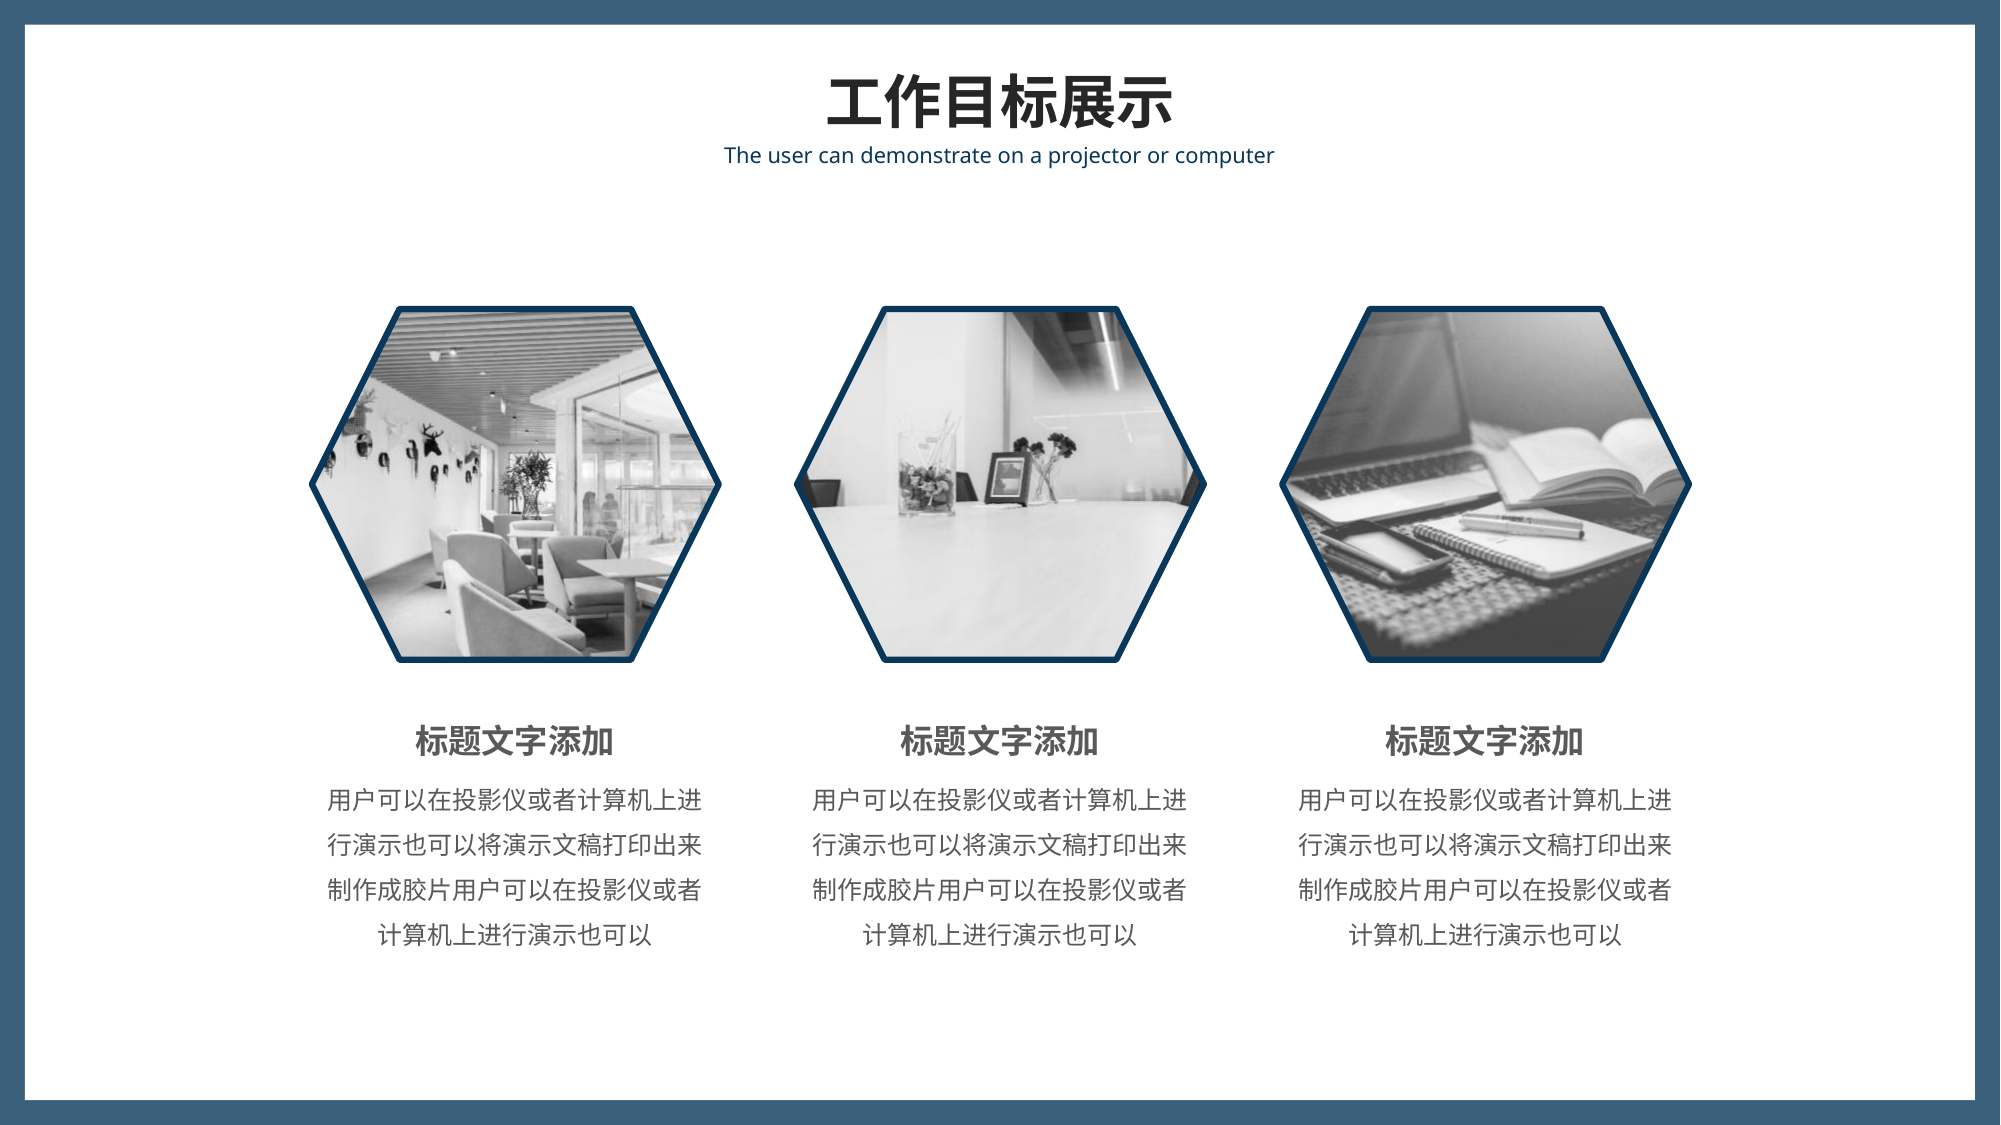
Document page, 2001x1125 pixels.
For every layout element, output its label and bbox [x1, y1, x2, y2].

picture [796, 308, 1204, 660]
text_box [690, 58, 1309, 176]
picture [1282, 308, 1690, 660]
text_box [311, 692, 719, 960]
text_box [796, 692, 1204, 960]
text_box [1282, 692, 1690, 960]
picture [311, 308, 719, 660]
